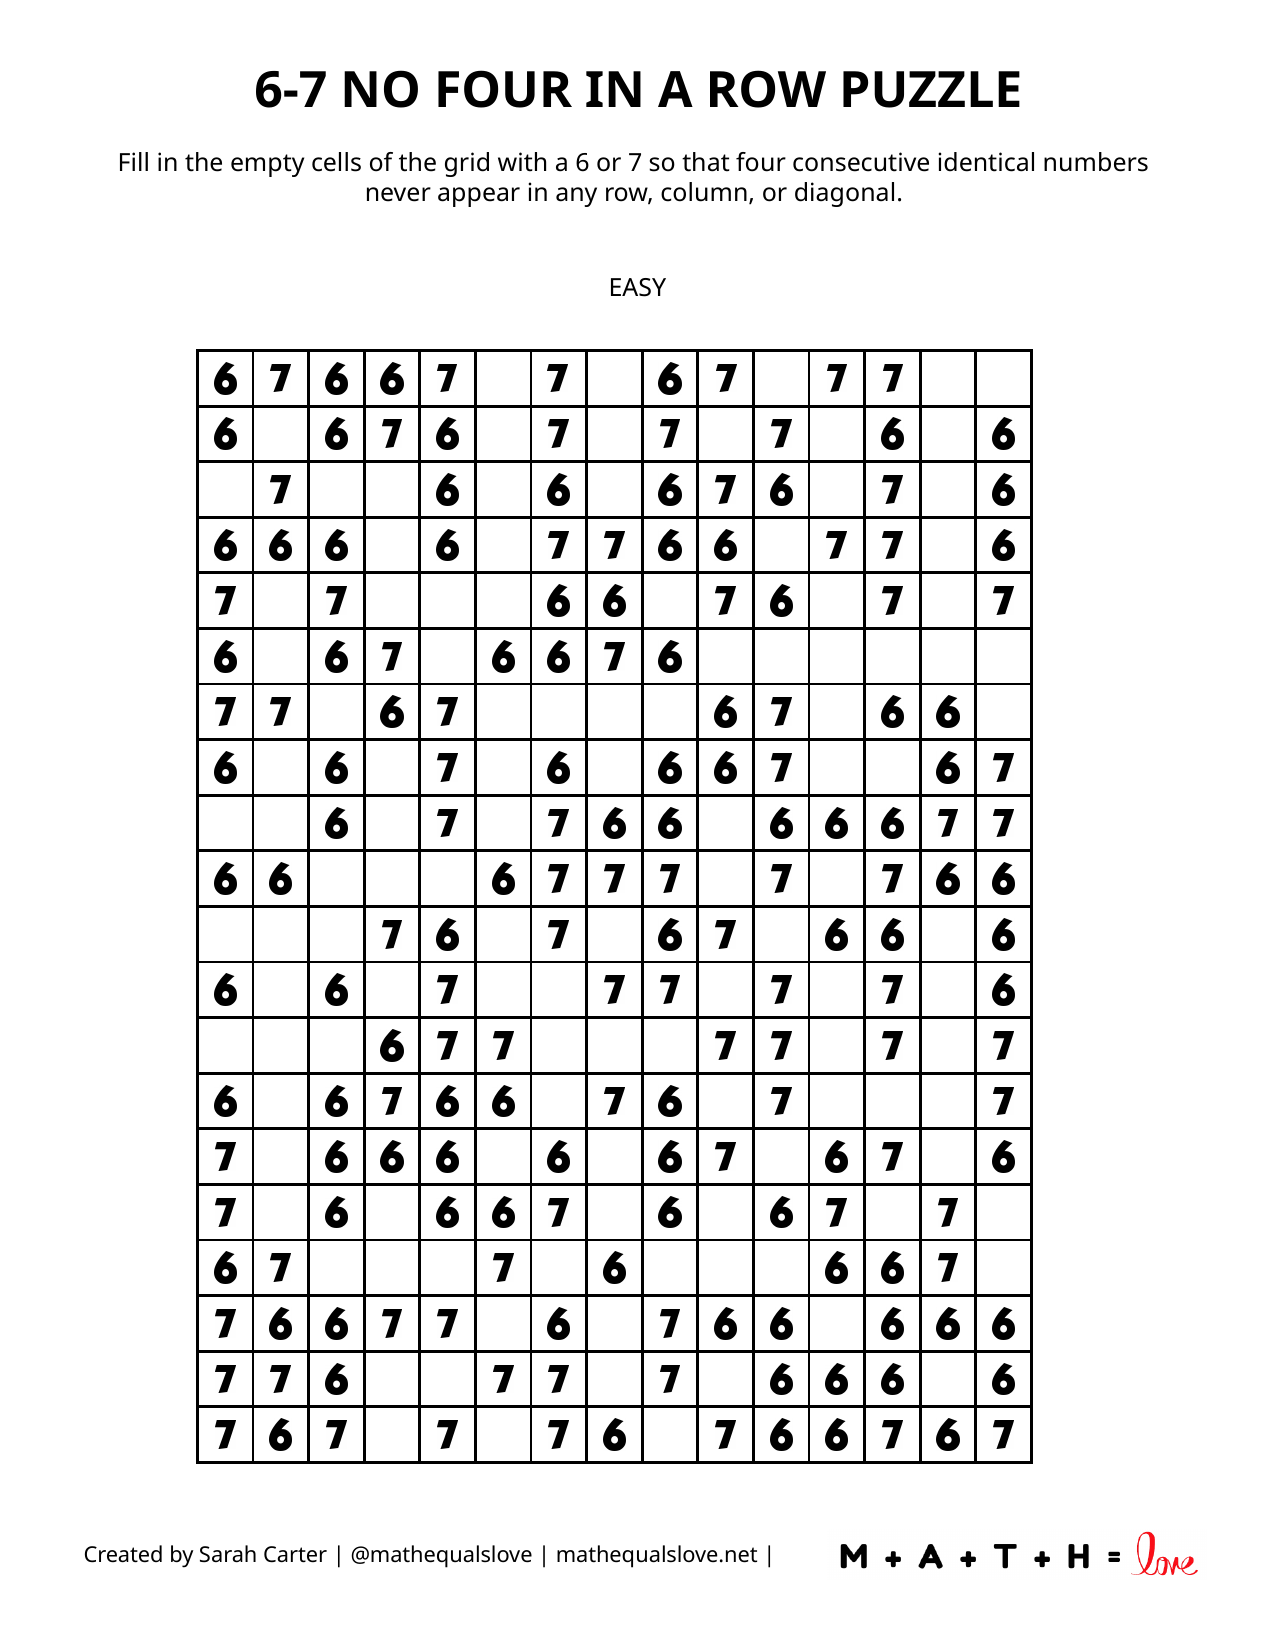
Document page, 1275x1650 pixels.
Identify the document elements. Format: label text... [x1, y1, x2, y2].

picture [213, 417, 237, 451]
text_box [364, 850, 419, 906]
picture [324, 1140, 349, 1173]
text_box [531, 906, 586, 962]
picture [881, 475, 903, 504]
text_box [253, 1295, 308, 1351]
picture [436, 417, 460, 451]
picture [269, 862, 293, 895]
text_box [419, 628, 475, 684]
picture [992, 1362, 1016, 1396]
text_box [975, 906, 1032, 962]
picture [881, 975, 903, 1005]
picture [548, 864, 570, 894]
picture [992, 862, 1016, 895]
text_box [586, 517, 642, 572]
text_box [475, 461, 531, 517]
text_box [642, 1295, 697, 1351]
text_box [253, 1406, 308, 1463]
picture [325, 586, 347, 616]
text_box [642, 572, 697, 628]
text_box [197, 795, 253, 850]
text_box [475, 350, 531, 406]
picture [380, 361, 404, 395]
text_box [475, 1351, 531, 1406]
picture [826, 1528, 1207, 1580]
text_box [586, 1351, 642, 1406]
picture [715, 919, 737, 949]
text_box [864, 628, 920, 684]
picture [770, 975, 792, 1005]
text_box [753, 795, 809, 850]
picture [769, 1195, 793, 1229]
text_box [419, 350, 475, 406]
picture [270, 475, 292, 504]
text_box [642, 795, 697, 850]
text_box [753, 684, 809, 739]
picture [324, 361, 349, 395]
picture [658, 806, 682, 840]
text_box [364, 684, 419, 739]
picture [380, 695, 404, 729]
picture [658, 751, 682, 784]
picture [436, 1140, 460, 1173]
text_box [419, 1351, 475, 1406]
text_box [364, 906, 419, 962]
text_box [920, 461, 975, 517]
text_box [920, 1017, 975, 1073]
picture [881, 530, 903, 560]
text_box [531, 1240, 586, 1295]
picture [993, 1086, 1015, 1116]
text_box [308, 406, 364, 461]
text_box [697, 1073, 753, 1128]
text_box [864, 406, 920, 461]
text_box [531, 850, 586, 906]
text_box [197, 1240, 253, 1295]
picture [825, 917, 849, 951]
picture [715, 1030, 737, 1060]
text_box [475, 684, 531, 739]
text_box [975, 1295, 1032, 1351]
picture [936, 862, 960, 895]
text_box [975, 350, 1032, 406]
picture [770, 1086, 792, 1116]
text_box [920, 406, 975, 461]
picture [381, 641, 403, 671]
text_box [253, 517, 308, 572]
text_box [697, 850, 753, 906]
text_box [809, 461, 864, 517]
text_box [475, 962, 531, 1017]
text_box [419, 406, 475, 461]
picture [214, 697, 236, 727]
picture [769, 584, 793, 618]
text_box [197, 1406, 253, 1463]
picture [604, 641, 625, 671]
picture [770, 864, 792, 894]
text_box [197, 962, 253, 1017]
text_box [475, 1240, 531, 1295]
text_box [586, 1240, 642, 1295]
text_box [642, 1017, 697, 1073]
text_box [308, 684, 364, 739]
picture [826, 530, 848, 560]
picture [769, 1306, 793, 1340]
text_box [975, 572, 1032, 628]
text_box [920, 1295, 975, 1351]
picture [658, 1195, 682, 1229]
picture [381, 919, 403, 949]
text_box [920, 1351, 975, 1406]
text_box [475, 1184, 531, 1240]
picture [659, 1364, 681, 1394]
picture [213, 862, 237, 895]
text_box [586, 1184, 642, 1240]
text_box [308, 1017, 364, 1073]
text_box [697, 795, 753, 850]
text_box [753, 739, 809, 795]
picture [825, 1251, 849, 1285]
text_box [364, 1073, 419, 1128]
picture [270, 697, 292, 727]
text_box [586, 850, 642, 906]
text_box [475, 628, 531, 684]
text_box [753, 406, 809, 461]
text_box [753, 572, 809, 628]
text_box [253, 1017, 308, 1073]
text_box [419, 461, 475, 517]
text_box [920, 628, 975, 684]
text_box [697, 1351, 753, 1406]
text_box [642, 1073, 697, 1128]
text_box [197, 906, 253, 962]
picture [547, 364, 568, 393]
text_box [531, 1184, 586, 1240]
text_box [697, 350, 753, 406]
text_box [531, 350, 586, 406]
text_box [419, 850, 475, 906]
picture [992, 473, 1016, 506]
text_box [253, 684, 308, 739]
text_box [753, 517, 809, 572]
text_box [975, 628, 1032, 684]
text_box [475, 1406, 531, 1463]
text_box [586, 1073, 642, 1128]
picture [993, 586, 1015, 616]
text_box [475, 1295, 531, 1351]
picture [604, 975, 625, 1005]
picture [324, 1362, 349, 1396]
text_box [197, 1295, 253, 1351]
text_box [864, 572, 920, 628]
text_box [308, 628, 364, 684]
text_box [419, 739, 475, 795]
text_box [197, 1351, 253, 1406]
picture [936, 751, 960, 784]
text_box [364, 350, 419, 406]
text_box [308, 1073, 364, 1128]
text_box [419, 1184, 475, 1240]
text_box [975, 1184, 1032, 1240]
picture [436, 1084, 460, 1118]
text_box [642, 1406, 697, 1463]
text_box [864, 1406, 920, 1463]
picture [269, 528, 293, 562]
text_box [364, 461, 419, 517]
picture [214, 1308, 236, 1338]
text_box [697, 739, 753, 795]
picture [548, 808, 570, 838]
text_box [586, 684, 642, 739]
text_box [475, 1073, 531, 1128]
text_box [364, 406, 419, 461]
text_box [531, 739, 586, 795]
text_box [809, 628, 864, 684]
text_box [920, 739, 975, 795]
picture [324, 528, 349, 562]
picture [826, 1197, 848, 1227]
picture [604, 864, 625, 894]
text_box [697, 1128, 753, 1184]
picture [880, 1306, 905, 1340]
text_box [753, 628, 809, 684]
text_box [197, 850, 253, 906]
picture [381, 419, 403, 449]
picture [213, 1084, 237, 1118]
text_box [475, 406, 531, 461]
text_box [920, 795, 975, 850]
text_box [253, 962, 308, 1017]
text_box [419, 1406, 475, 1463]
picture [936, 695, 960, 729]
text_box [864, 739, 920, 795]
picture [270, 1253, 292, 1283]
text_box [197, 461, 253, 517]
text_box [419, 684, 475, 739]
picture [437, 808, 459, 838]
picture [381, 1308, 403, 1338]
text_box [475, 1017, 531, 1073]
text_box [586, 350, 642, 406]
text_box [697, 572, 753, 628]
picture [437, 975, 459, 1005]
text_box [642, 517, 697, 572]
picture [936, 1418, 960, 1451]
text_box [697, 684, 753, 739]
picture [658, 917, 682, 951]
text_box [253, 1351, 308, 1406]
text_box [197, 406, 253, 461]
picture [880, 806, 905, 840]
text_box [419, 1240, 475, 1295]
text_box [809, 1406, 864, 1463]
picture [714, 528, 738, 562]
text_box [975, 1351, 1032, 1406]
text_box [364, 1240, 419, 1295]
text_box [475, 572, 531, 628]
text_box [197, 1184, 253, 1240]
picture [992, 973, 1016, 1007]
text_box [920, 1240, 975, 1295]
picture [324, 1195, 349, 1229]
picture [881, 864, 903, 894]
text_box [809, 406, 864, 461]
text_box [920, 684, 975, 739]
picture [548, 1364, 570, 1394]
text_box [308, 572, 364, 628]
text_box [308, 1406, 364, 1463]
text_box [809, 350, 864, 406]
picture [769, 1418, 793, 1451]
text_box [364, 628, 419, 684]
text_box [864, 1017, 920, 1073]
picture [548, 419, 570, 449]
picture [548, 530, 570, 560]
text_box [197, 628, 253, 684]
text_box [253, 1184, 308, 1240]
picture [325, 1420, 347, 1449]
picture [491, 862, 515, 895]
text_box [253, 406, 308, 461]
text_box [364, 739, 419, 795]
text_box [753, 1351, 809, 1406]
text_box [920, 572, 975, 628]
text_box [531, 461, 586, 517]
picture [825, 1418, 849, 1451]
picture [936, 1306, 960, 1340]
text_box [920, 1406, 975, 1463]
text_box [975, 1406, 1032, 1463]
picture [937, 808, 959, 838]
picture [436, 528, 460, 562]
text_box [253, 739, 308, 795]
text_box [642, 628, 697, 684]
text_box [809, 572, 864, 628]
picture [214, 586, 236, 616]
text_box [586, 406, 642, 461]
picture [602, 806, 627, 840]
picture [715, 1420, 737, 1449]
text_box [364, 1184, 419, 1240]
picture [491, 1084, 515, 1118]
text_box [531, 684, 586, 739]
text_box [531, 406, 586, 461]
picture [380, 1028, 404, 1062]
picture [214, 1364, 236, 1394]
picture [214, 1197, 236, 1227]
text_box [975, 1073, 1032, 1128]
text_box [197, 572, 253, 628]
text_box [864, 962, 920, 1017]
text_box [809, 1351, 864, 1406]
picture [937, 1197, 959, 1227]
picture [825, 1140, 849, 1173]
text_box [364, 795, 419, 850]
text_box [975, 795, 1032, 850]
picture [547, 473, 571, 506]
text_box [586, 1017, 642, 1073]
picture [881, 1030, 903, 1060]
picture [658, 1084, 682, 1118]
text_box [308, 906, 364, 962]
text_box [753, 350, 809, 406]
picture [324, 639, 349, 673]
text_box [642, 461, 697, 517]
text_box [642, 906, 697, 962]
text_box [975, 962, 1032, 1017]
text_box [642, 1128, 697, 1184]
picture [714, 1306, 738, 1340]
text_box [697, 406, 753, 461]
text_box [642, 1184, 697, 1240]
text_box [697, 1017, 753, 1073]
picture [548, 1197, 570, 1227]
text_box [975, 684, 1032, 739]
text_box [809, 517, 864, 572]
text_box [364, 962, 419, 1017]
text_box [308, 1351, 364, 1406]
text_box [975, 1128, 1032, 1184]
picture [716, 364, 737, 393]
text_box [419, 572, 475, 628]
picture [324, 1306, 349, 1340]
picture [547, 639, 571, 673]
text_box [920, 1073, 975, 1128]
text_box [531, 1017, 586, 1073]
text_box [531, 628, 586, 684]
text_box [864, 350, 920, 406]
picture [715, 1142, 737, 1172]
text_box [419, 1017, 475, 1073]
picture [992, 917, 1016, 951]
text_box [697, 1184, 753, 1240]
text_box [586, 572, 642, 628]
text_box [975, 1240, 1032, 1295]
text_box [864, 1128, 920, 1184]
text_box [308, 1240, 364, 1295]
text_box [864, 1351, 920, 1406]
text_box [419, 906, 475, 962]
text_box [809, 906, 864, 962]
picture [770, 697, 792, 727]
text_box [753, 1184, 809, 1240]
text_box [308, 1295, 364, 1351]
picture [770, 419, 792, 449]
text_box [642, 350, 697, 406]
text_box [809, 850, 864, 906]
text_box [308, 461, 364, 517]
text_box [864, 1184, 920, 1240]
text_box [809, 739, 864, 795]
text_box [586, 1128, 642, 1184]
picture [993, 1420, 1015, 1449]
text_box [864, 795, 920, 850]
picture [880, 1251, 905, 1285]
text_box [586, 628, 642, 684]
text_box [753, 1240, 809, 1295]
text_box [364, 1295, 419, 1351]
text_box [253, 1128, 308, 1184]
text_box [475, 906, 531, 962]
picture [993, 808, 1015, 838]
picture [880, 417, 905, 451]
text_box [864, 850, 920, 906]
text_box [642, 1240, 697, 1295]
picture [492, 1364, 514, 1394]
text_box [308, 850, 364, 906]
picture [769, 1362, 793, 1396]
text_box [586, 739, 642, 795]
picture [880, 695, 905, 729]
text_box [475, 1128, 531, 1184]
text_box [864, 517, 920, 572]
picture [213, 361, 237, 395]
text_box [308, 1128, 364, 1184]
picture [324, 751, 349, 784]
picture [992, 528, 1016, 562]
picture [770, 753, 792, 782]
picture [881, 586, 903, 616]
picture [714, 695, 738, 729]
text_box [364, 1017, 419, 1073]
text_box [253, 461, 308, 517]
picture [993, 753, 1015, 782]
picture [659, 864, 681, 894]
picture [436, 1195, 460, 1229]
text_box [531, 1351, 586, 1406]
text_box [197, 1073, 253, 1128]
text_box [975, 739, 1032, 795]
picture [548, 919, 570, 949]
picture [881, 1142, 903, 1172]
text_box [975, 1017, 1032, 1073]
text_box [531, 1128, 586, 1184]
picture [269, 1306, 293, 1340]
picture [324, 417, 349, 451]
text_box [197, 1017, 253, 1073]
picture [437, 753, 459, 782]
text_box [531, 1073, 586, 1128]
picture [604, 1086, 625, 1116]
picture [547, 584, 571, 618]
text_box [753, 1017, 809, 1073]
text_box [753, 1406, 809, 1463]
text_box [975, 850, 1032, 906]
text_box [197, 517, 253, 572]
picture [491, 1195, 515, 1229]
picture [659, 419, 681, 449]
picture [270, 1364, 292, 1394]
text_box [642, 962, 697, 1017]
picture [214, 1420, 236, 1449]
text_box [253, 628, 308, 684]
picture [492, 1253, 514, 1283]
text_box [531, 517, 586, 572]
text_box [809, 1240, 864, 1295]
text_box [253, 795, 308, 850]
text_box [809, 1017, 864, 1073]
text_box [531, 962, 586, 1017]
text_box [419, 795, 475, 850]
picture [602, 584, 627, 618]
text_box [697, 461, 753, 517]
text_box [642, 739, 697, 795]
text_box [864, 1295, 920, 1351]
text_box [697, 1295, 753, 1351]
text_box [642, 1351, 697, 1406]
text_box [586, 962, 642, 1017]
picture [491, 639, 515, 673]
text_box [697, 1240, 753, 1295]
text_box [809, 962, 864, 1017]
text_box Created by Sarah Carter | @mathequalslove | mathequalslove.net | [68, 1533, 826, 1575]
text_box [475, 517, 531, 572]
text_box [308, 962, 364, 1017]
text_box [864, 906, 920, 962]
picture [270, 364, 291, 393]
text_box [253, 1240, 308, 1295]
picture [324, 973, 349, 1007]
text_box [586, 795, 642, 850]
picture [436, 364, 458, 393]
text_box [364, 572, 419, 628]
text_box [308, 350, 364, 406]
picture [324, 1084, 349, 1118]
text_box Fill in the empty cells of the grid with a 6 or 7 so that four consecutive identical numbers never appear in any row, column, or diagonal. [0, 139, 1275, 215]
text_box [864, 461, 920, 517]
text_box [475, 850, 531, 906]
text_box [975, 461, 1032, 517]
text_box [197, 350, 253, 406]
text_box [531, 795, 586, 850]
text_box [419, 1295, 475, 1351]
text_box [753, 962, 809, 1017]
text_box [308, 1184, 364, 1240]
picture [992, 1306, 1016, 1340]
text_box [308, 795, 364, 850]
text_box [920, 1184, 975, 1240]
picture [770, 1030, 792, 1060]
text_box [864, 1073, 920, 1128]
picture [604, 530, 625, 560]
text_box [475, 795, 531, 850]
text_box [864, 1240, 920, 1295]
text_box [753, 1295, 809, 1351]
text_box [197, 684, 253, 739]
picture [658, 473, 682, 506]
picture [715, 586, 737, 616]
text_box [364, 1351, 419, 1406]
text_box [419, 517, 475, 572]
picture [602, 1251, 627, 1285]
picture [714, 751, 738, 784]
text_box [419, 1073, 475, 1128]
text_box [920, 517, 975, 572]
text_box [753, 906, 809, 962]
picture [659, 1308, 681, 1338]
picture [381, 1086, 403, 1116]
picture [213, 751, 237, 784]
picture [881, 1420, 903, 1449]
text_box [753, 1128, 809, 1184]
text_box [809, 1184, 864, 1240]
text_box [197, 739, 253, 795]
picture [659, 975, 681, 1005]
text_box [253, 350, 308, 406]
picture [992, 1140, 1016, 1173]
picture [826, 364, 847, 393]
text_box [586, 461, 642, 517]
picture [769, 806, 793, 840]
picture [437, 1420, 459, 1449]
text_box [864, 684, 920, 739]
text_box [308, 739, 364, 795]
picture [658, 639, 682, 673]
text_box [975, 517, 1032, 572]
picture [436, 917, 460, 951]
text_box [697, 962, 753, 1017]
text_box [920, 906, 975, 962]
text_box 6-7 NO FOUR IN A ROW PUZZLE [66, 49, 1211, 125]
text_box [419, 962, 475, 1017]
picture [213, 528, 237, 562]
picture [658, 1140, 682, 1173]
picture [437, 1030, 459, 1060]
text_box [642, 850, 697, 906]
text_box [642, 406, 697, 461]
text_box [809, 795, 864, 850]
picture [658, 528, 682, 562]
text_box [697, 1406, 753, 1463]
text_box [531, 1406, 586, 1463]
picture [547, 1140, 571, 1173]
text_box [809, 1295, 864, 1351]
picture [324, 806, 349, 840]
picture [547, 751, 571, 784]
picture [937, 1253, 959, 1283]
text_box [975, 406, 1032, 461]
text_box [920, 350, 975, 406]
picture [602, 1418, 627, 1451]
text_box [809, 1128, 864, 1184]
picture [213, 1251, 237, 1285]
picture [769, 473, 793, 506]
text_box [586, 1295, 642, 1351]
picture [880, 1362, 905, 1396]
text_box [308, 517, 364, 572]
picture [214, 1142, 236, 1172]
picture [715, 475, 737, 504]
text_box [753, 850, 809, 906]
picture [436, 473, 460, 506]
text_box EASY [159, 271, 1116, 323]
picture [882, 364, 904, 393]
text_box [364, 517, 419, 572]
text_box [753, 1073, 809, 1128]
text_box [809, 1073, 864, 1128]
text_box [531, 1295, 586, 1351]
text_box [809, 684, 864, 739]
picture [269, 1418, 293, 1451]
picture [992, 417, 1016, 451]
text_box [364, 1128, 419, 1184]
picture [380, 1140, 404, 1173]
picture [213, 973, 237, 1007]
picture [548, 1420, 570, 1449]
text_box [920, 962, 975, 1017]
picture [547, 1306, 571, 1340]
text_box [586, 1406, 642, 1463]
text_box [419, 1128, 475, 1184]
text_box [253, 1073, 308, 1128]
picture [825, 806, 849, 840]
text_box [197, 1128, 253, 1184]
text_box [586, 906, 642, 962]
text_box [253, 572, 308, 628]
text_box [253, 850, 308, 906]
text_box [475, 739, 531, 795]
text_box [697, 628, 753, 684]
text_box [531, 572, 586, 628]
text_box [697, 906, 753, 962]
text_box [920, 850, 975, 906]
text_box [642, 684, 697, 739]
picture [213, 639, 237, 673]
text_box [697, 517, 753, 572]
text_box [753, 461, 809, 517]
text_box [364, 1406, 419, 1463]
picture [437, 697, 459, 727]
picture [993, 1030, 1015, 1060]
picture [437, 1308, 459, 1338]
text_box [920, 1128, 975, 1184]
picture [880, 917, 905, 951]
picture [658, 361, 682, 395]
picture [825, 1362, 849, 1396]
text_box [253, 906, 308, 962]
picture [492, 1030, 514, 1060]
